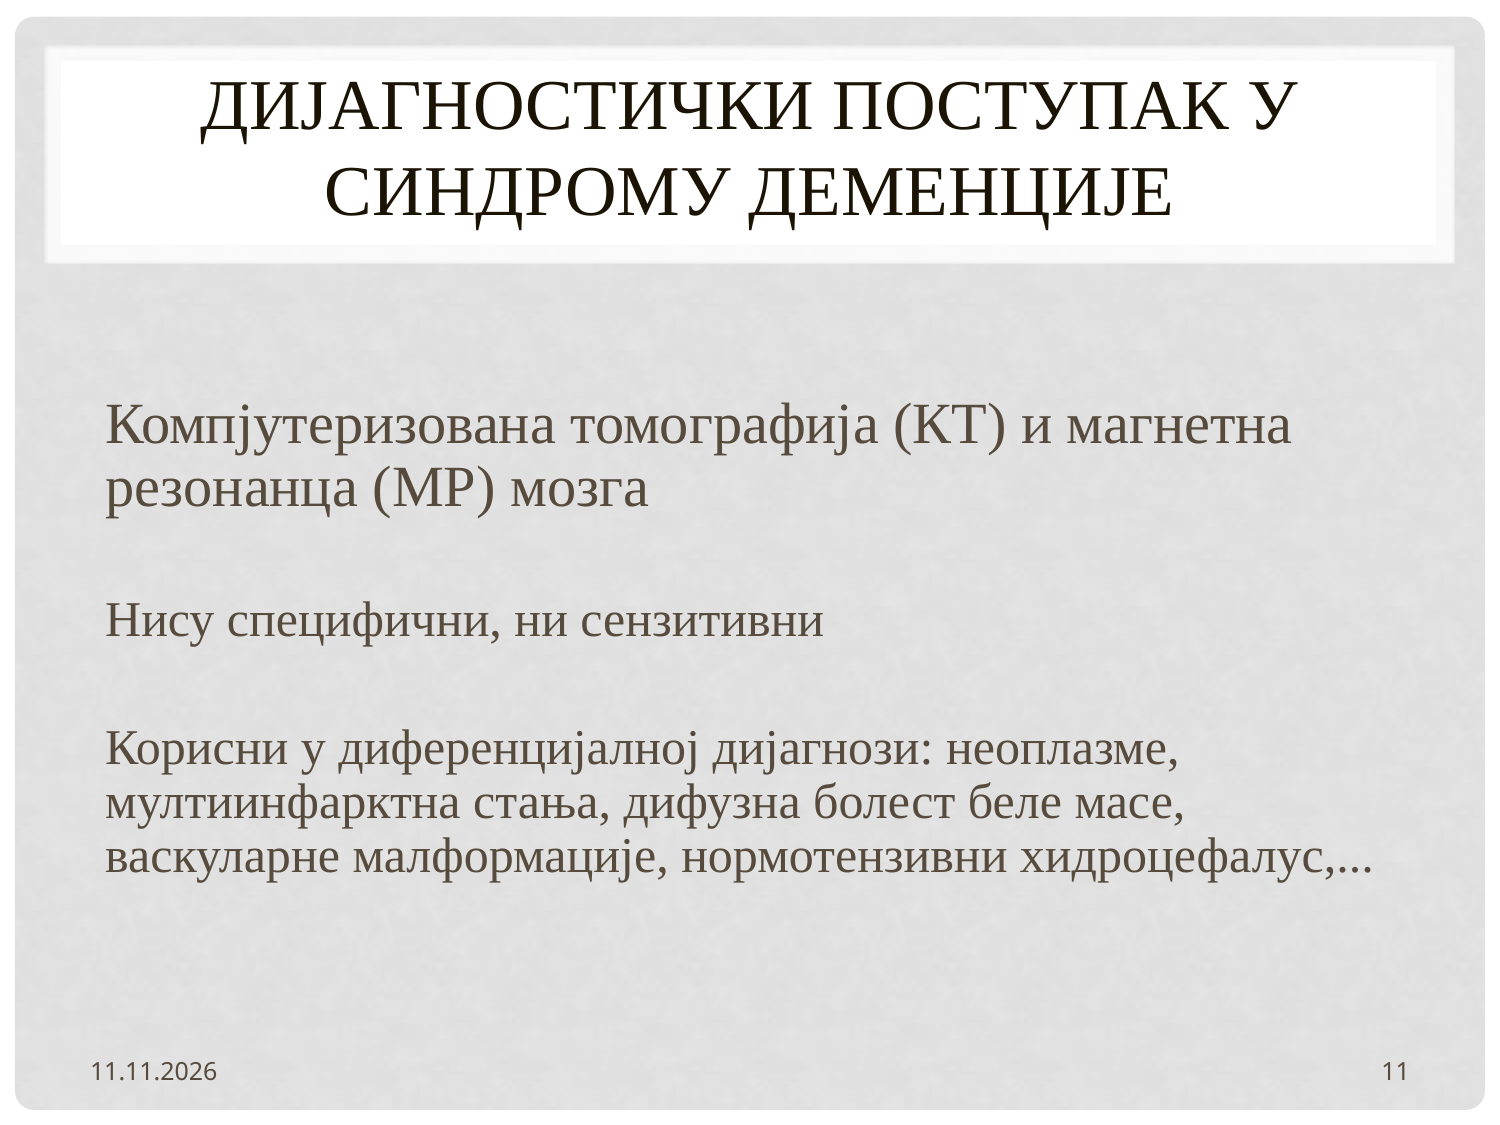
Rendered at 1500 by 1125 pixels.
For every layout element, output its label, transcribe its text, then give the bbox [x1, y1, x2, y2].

title ДИЈАГНОСТИЧКИ ПОСТУПАК у синдрому деменције [75, 50, 1425, 238]
list Компјутеризована томографија (КТ) и магнетна резонанца (МР) мозга Нису специфични, ни сензитивни Корисни у диференцијалној дијагнози: неоплазме, мултиинфарктна стања, дифузна болест беле масе, васкуларне малформације, нормотензивни хидроцефалус,... [71, 385, 1422, 1050]
slide_number 11 [1074, 1042, 1425, 1103]
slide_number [75, 1042, 425, 1103]
